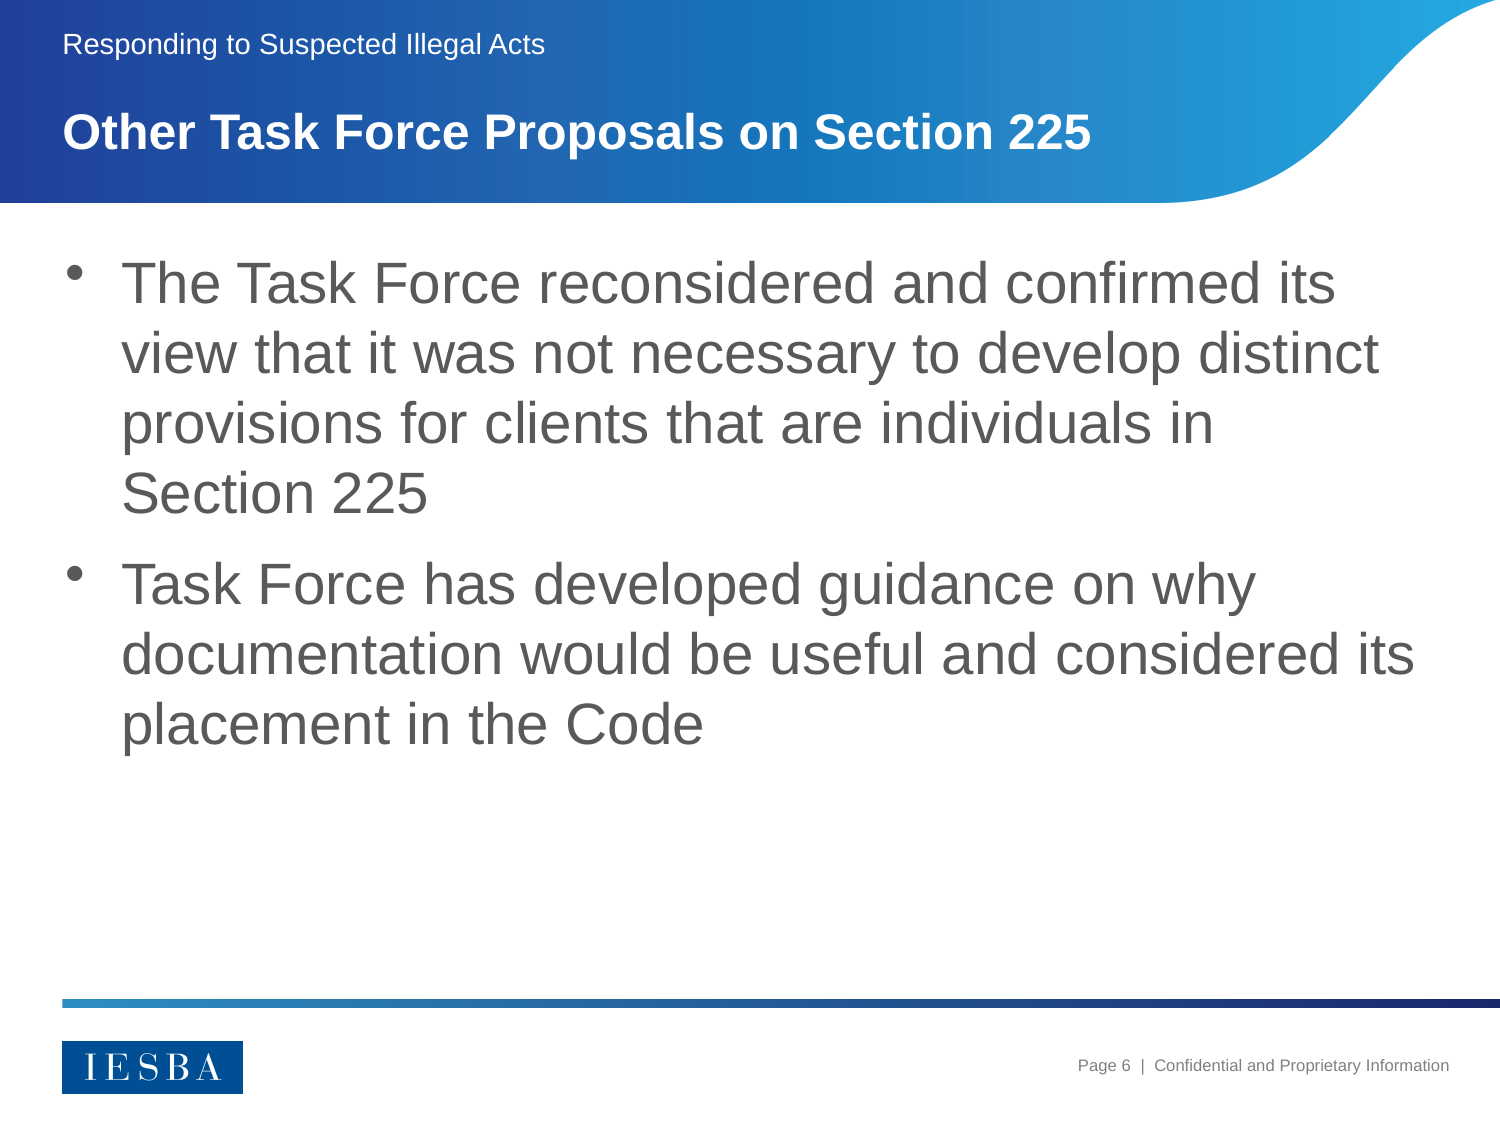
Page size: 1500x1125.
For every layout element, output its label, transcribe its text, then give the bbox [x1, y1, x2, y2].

list The Task Force reconsidered and confirmed its view that it was not necessary to develop distinct provisions for clients that are individuals in Section 225 Task Force has developed guidance on why documentation would be useful and considered its placement in the Code [50, 237, 1438, 988]
picture [62, 1041, 243, 1094]
subtitle Responding to Suspected Illegal Acts [62, 24, 575, 80]
picture [0, 0, 1497, 203]
title Other Task Force Proposals on Section 225 [62, 75, 1300, 184]
